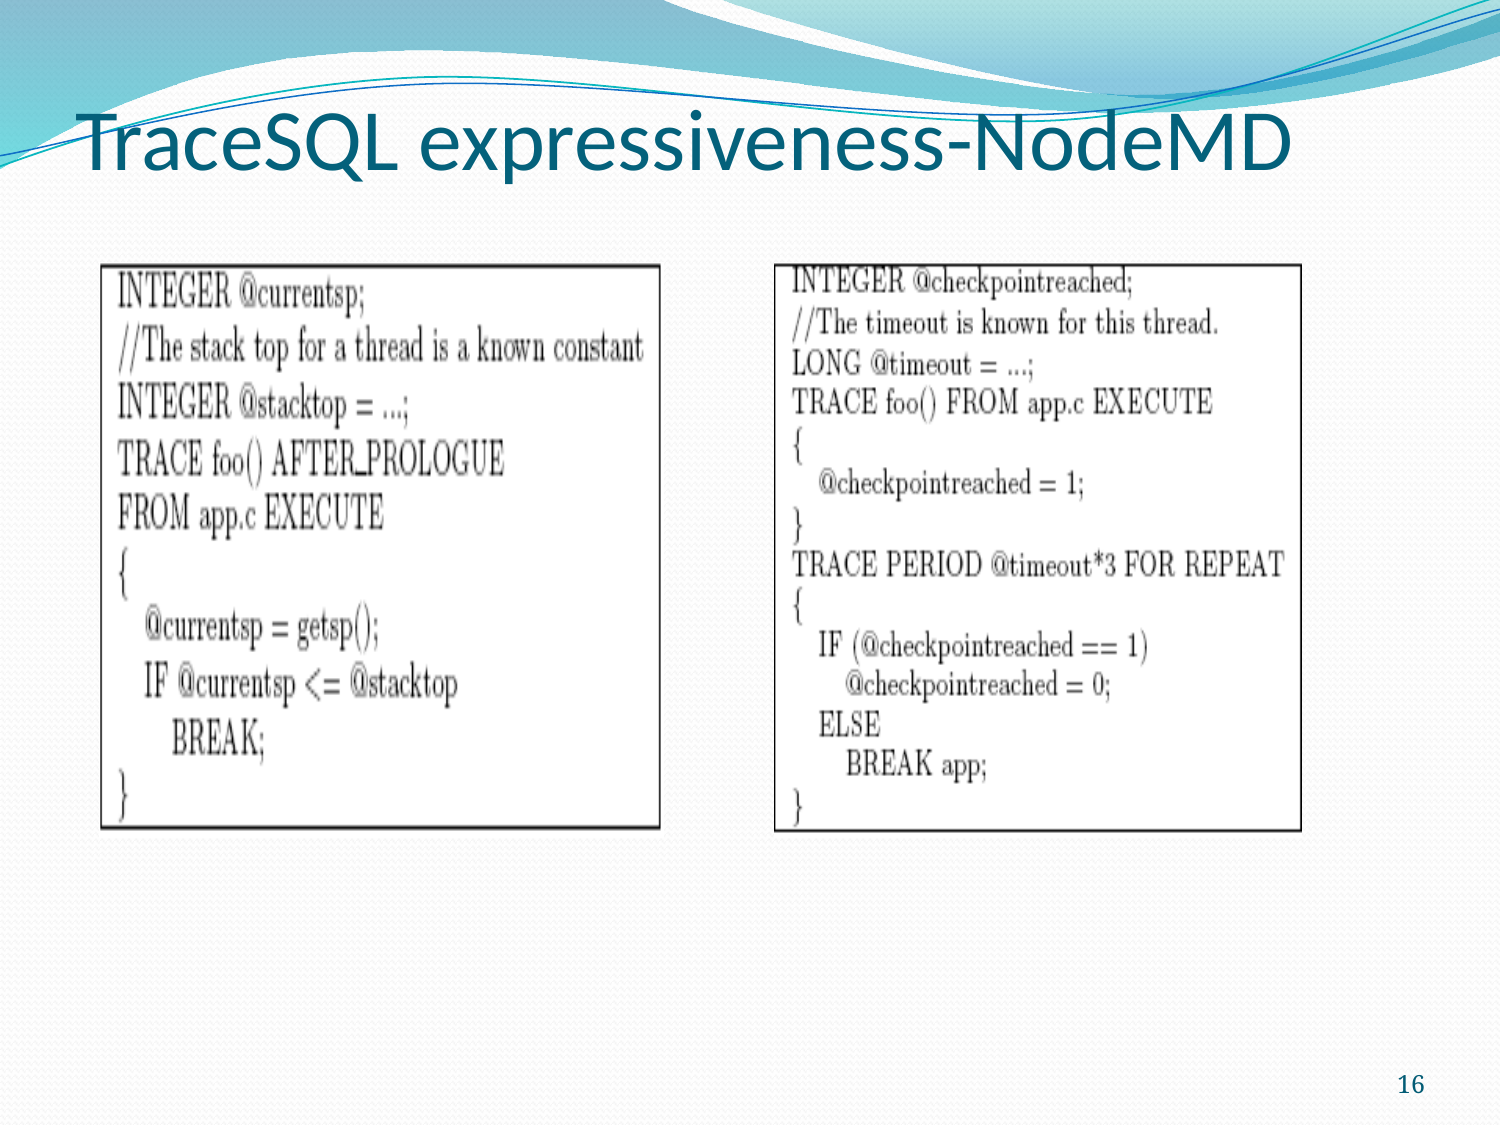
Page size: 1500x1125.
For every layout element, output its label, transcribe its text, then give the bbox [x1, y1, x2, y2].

picture [774, 262, 1302, 838]
slide_number 16 [1299, 1042, 1425, 1103]
title TraceSQL expressiveness-NodeMD [75, 0, 1425, 188]
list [99, 262, 665, 838]
